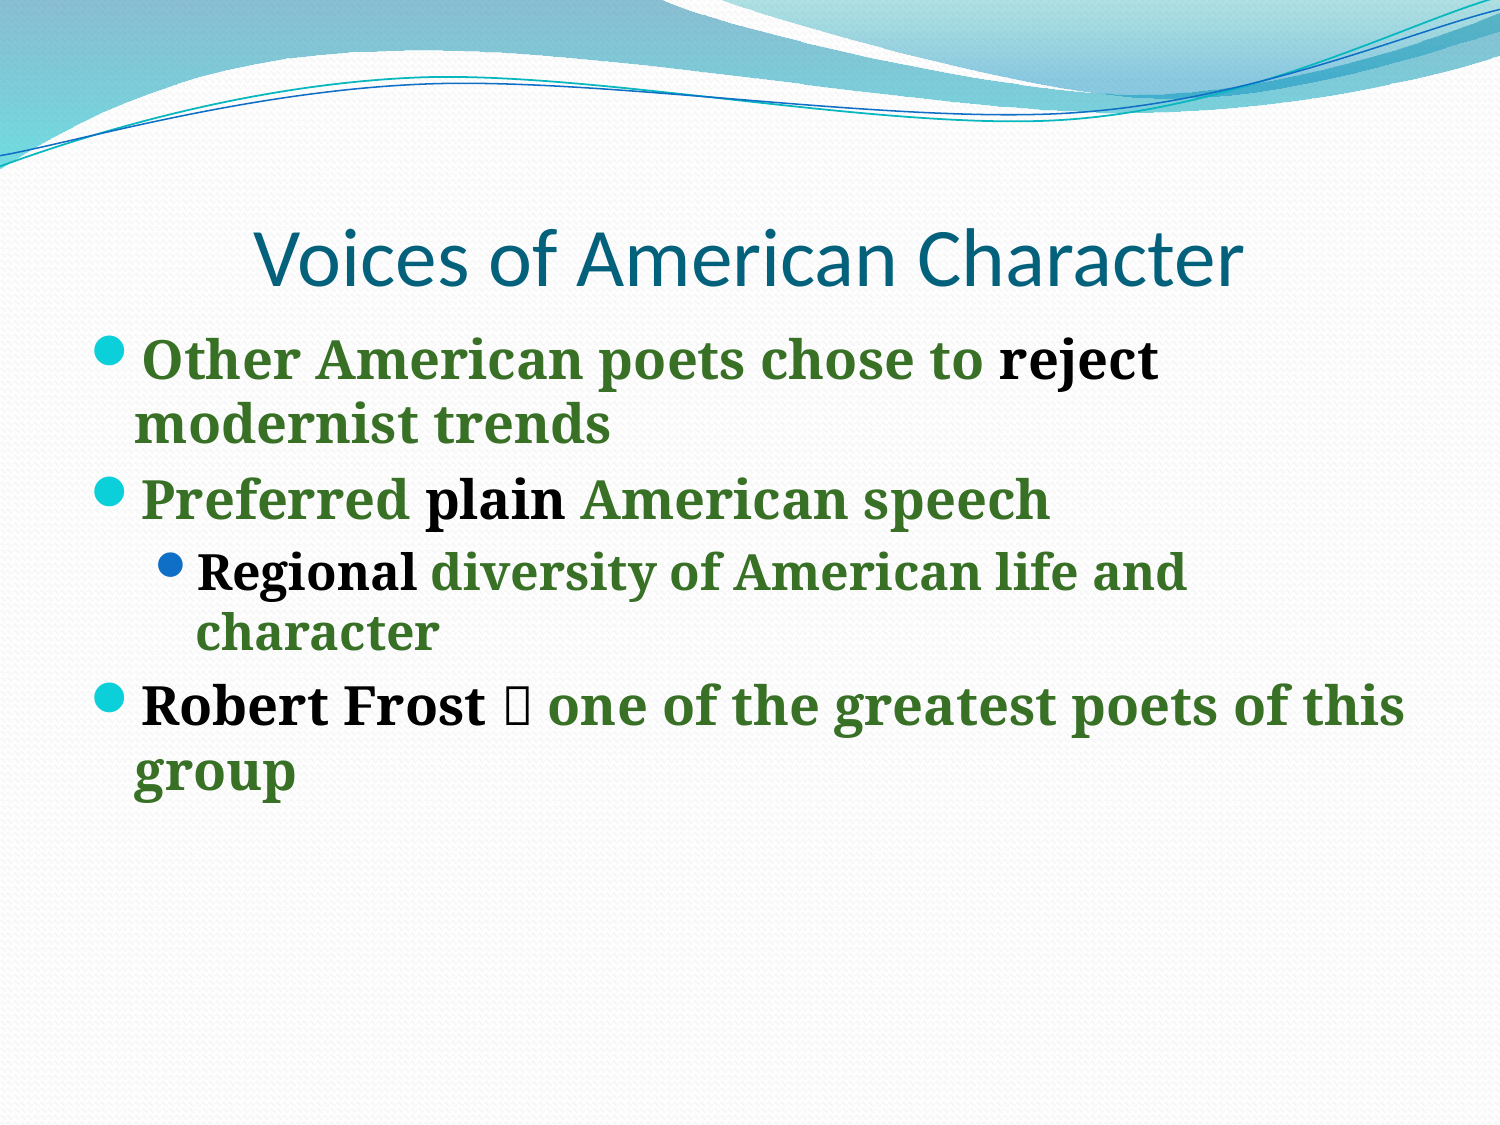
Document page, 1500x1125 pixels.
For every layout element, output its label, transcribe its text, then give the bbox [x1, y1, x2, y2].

title Voices of American Character [74, 115, 1426, 304]
list Other American poets chose to reject modernist trends Preferred plain American speech Regional diversity of American life and character Robert Frost  one of the greatest poets of this group [74, 317, 1426, 1038]
